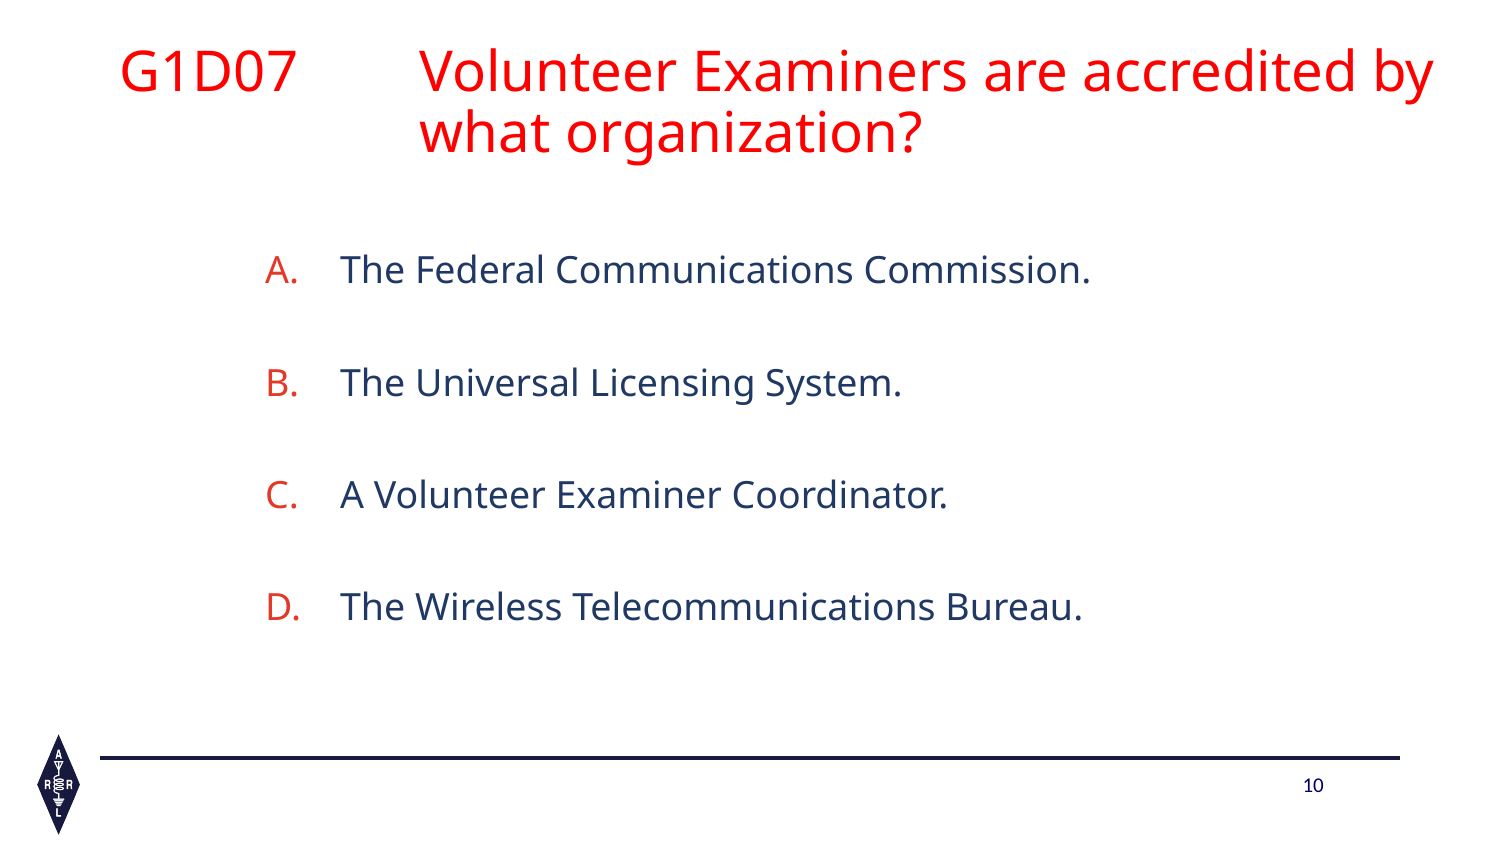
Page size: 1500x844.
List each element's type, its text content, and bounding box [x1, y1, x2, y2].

picture [37, 734, 80, 835]
title G1D07 Volunteer Examiners are accredited by what organization? [119, 36, 1474, 179]
list The Federal Communications Commission. The Universal Licensing System. A Volunteer Examiner Coordinator. The Wireless Telecommunications Bureau. [265, 245, 1329, 730]
slide_number 10 [1302, 761, 1400, 807]
